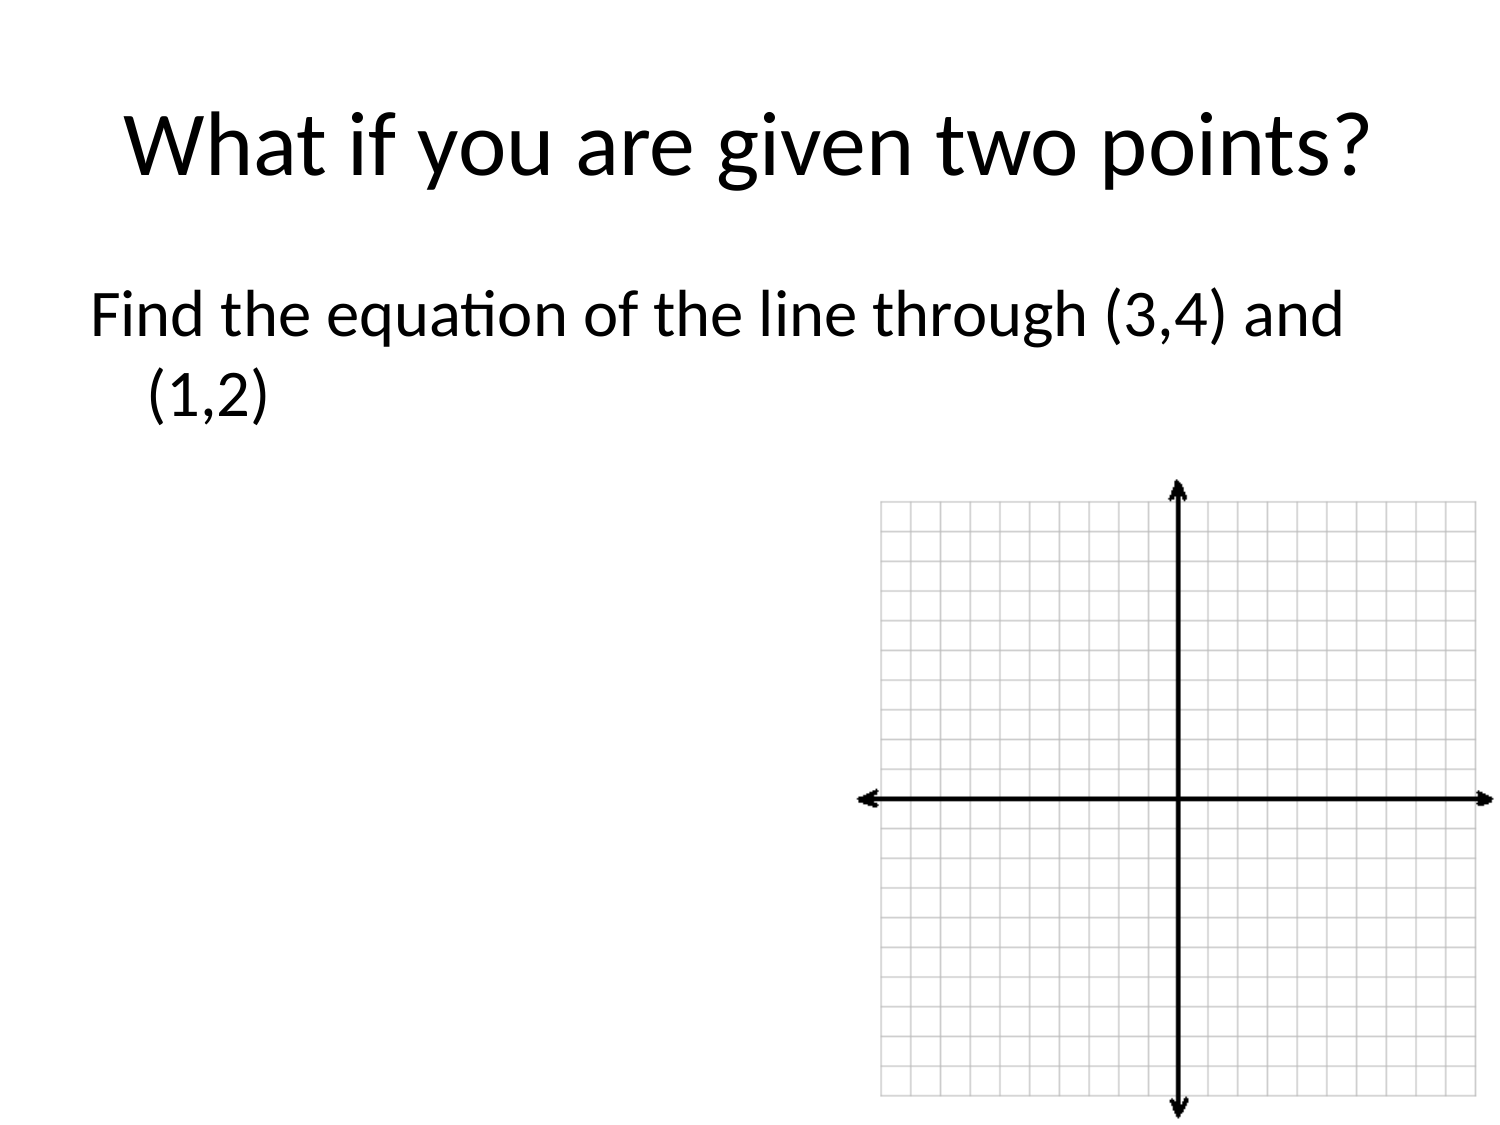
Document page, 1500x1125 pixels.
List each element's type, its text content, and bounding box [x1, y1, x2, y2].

list Find the equation of the line through (3,4) and (1,2) [75, 262, 1425, 1005]
title What if you are given two points? [75, 45, 1425, 233]
picture [854, 477, 1500, 1125]
